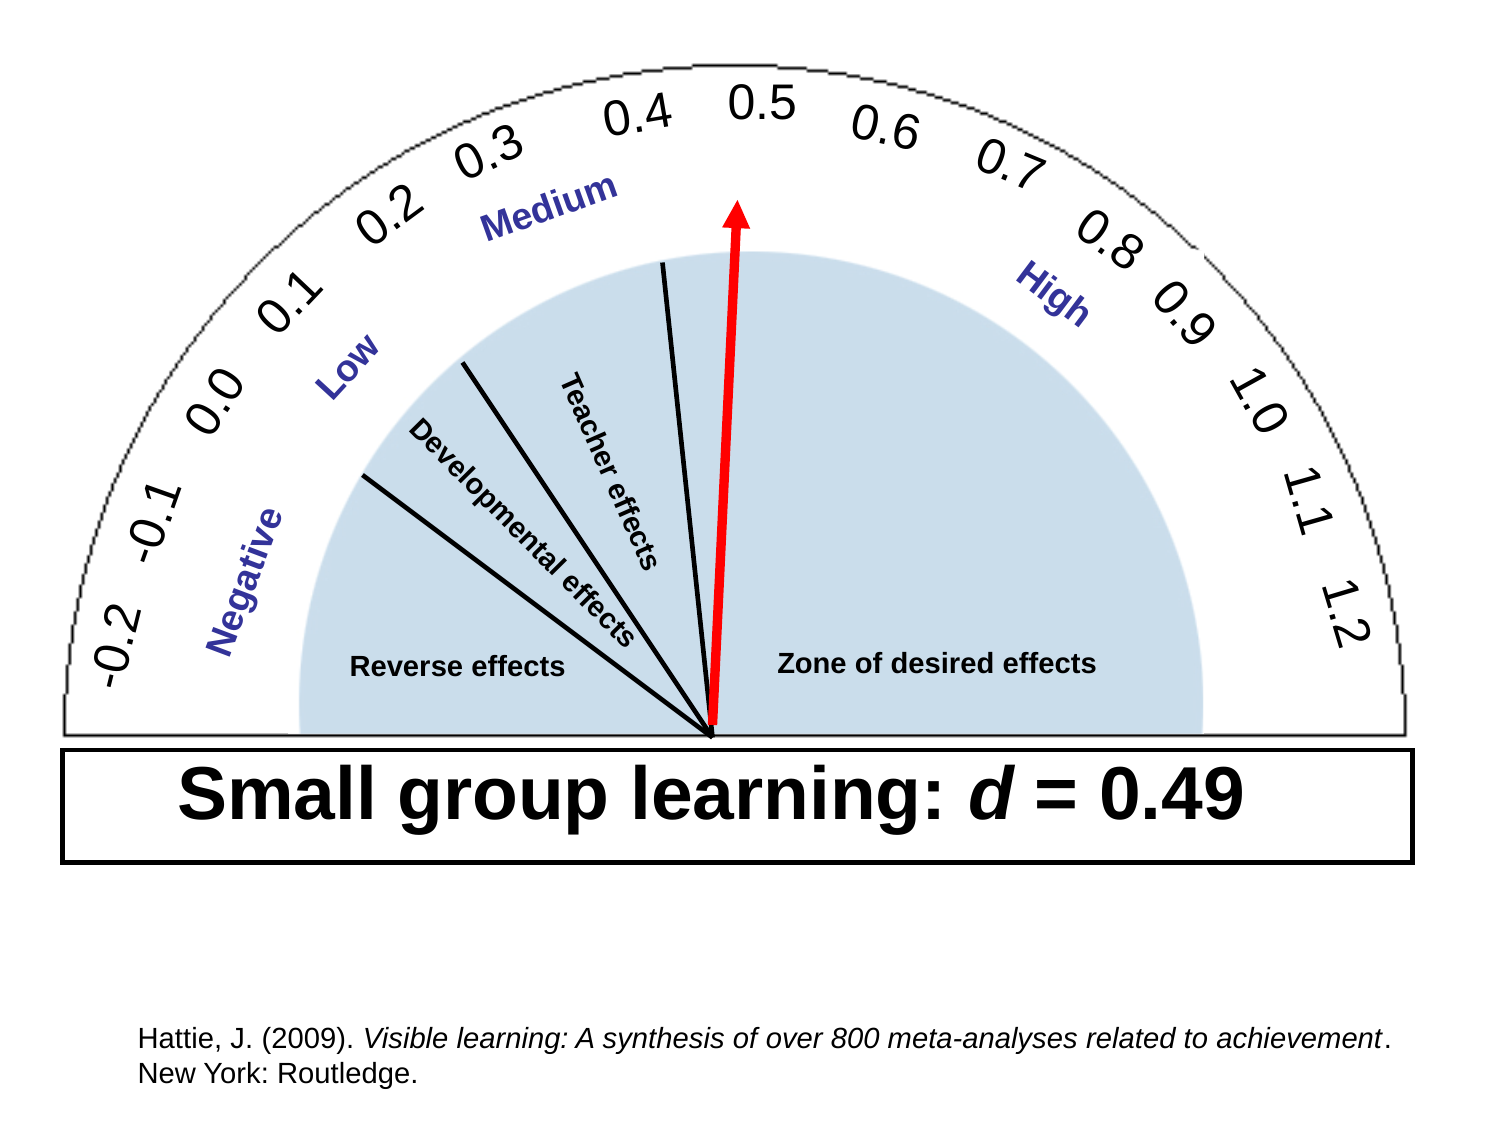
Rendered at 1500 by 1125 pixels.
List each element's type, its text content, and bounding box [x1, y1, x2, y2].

text_box Small group learning: d = 0.49 [992, 760, 1262, 843]
text_box Hattie, J. (2009). Visible learning: A synthesis of over 800 meta-analyses related to achievement. New York: Routledge. [123, 1012, 1416, 1098]
text_box [62, 760, 498, 863]
text_box Small group learning: d = 0.49 [162, 760, 498, 843]
picture [0, 33, 1451, 951]
text_box [992, 760, 1413, 863]
